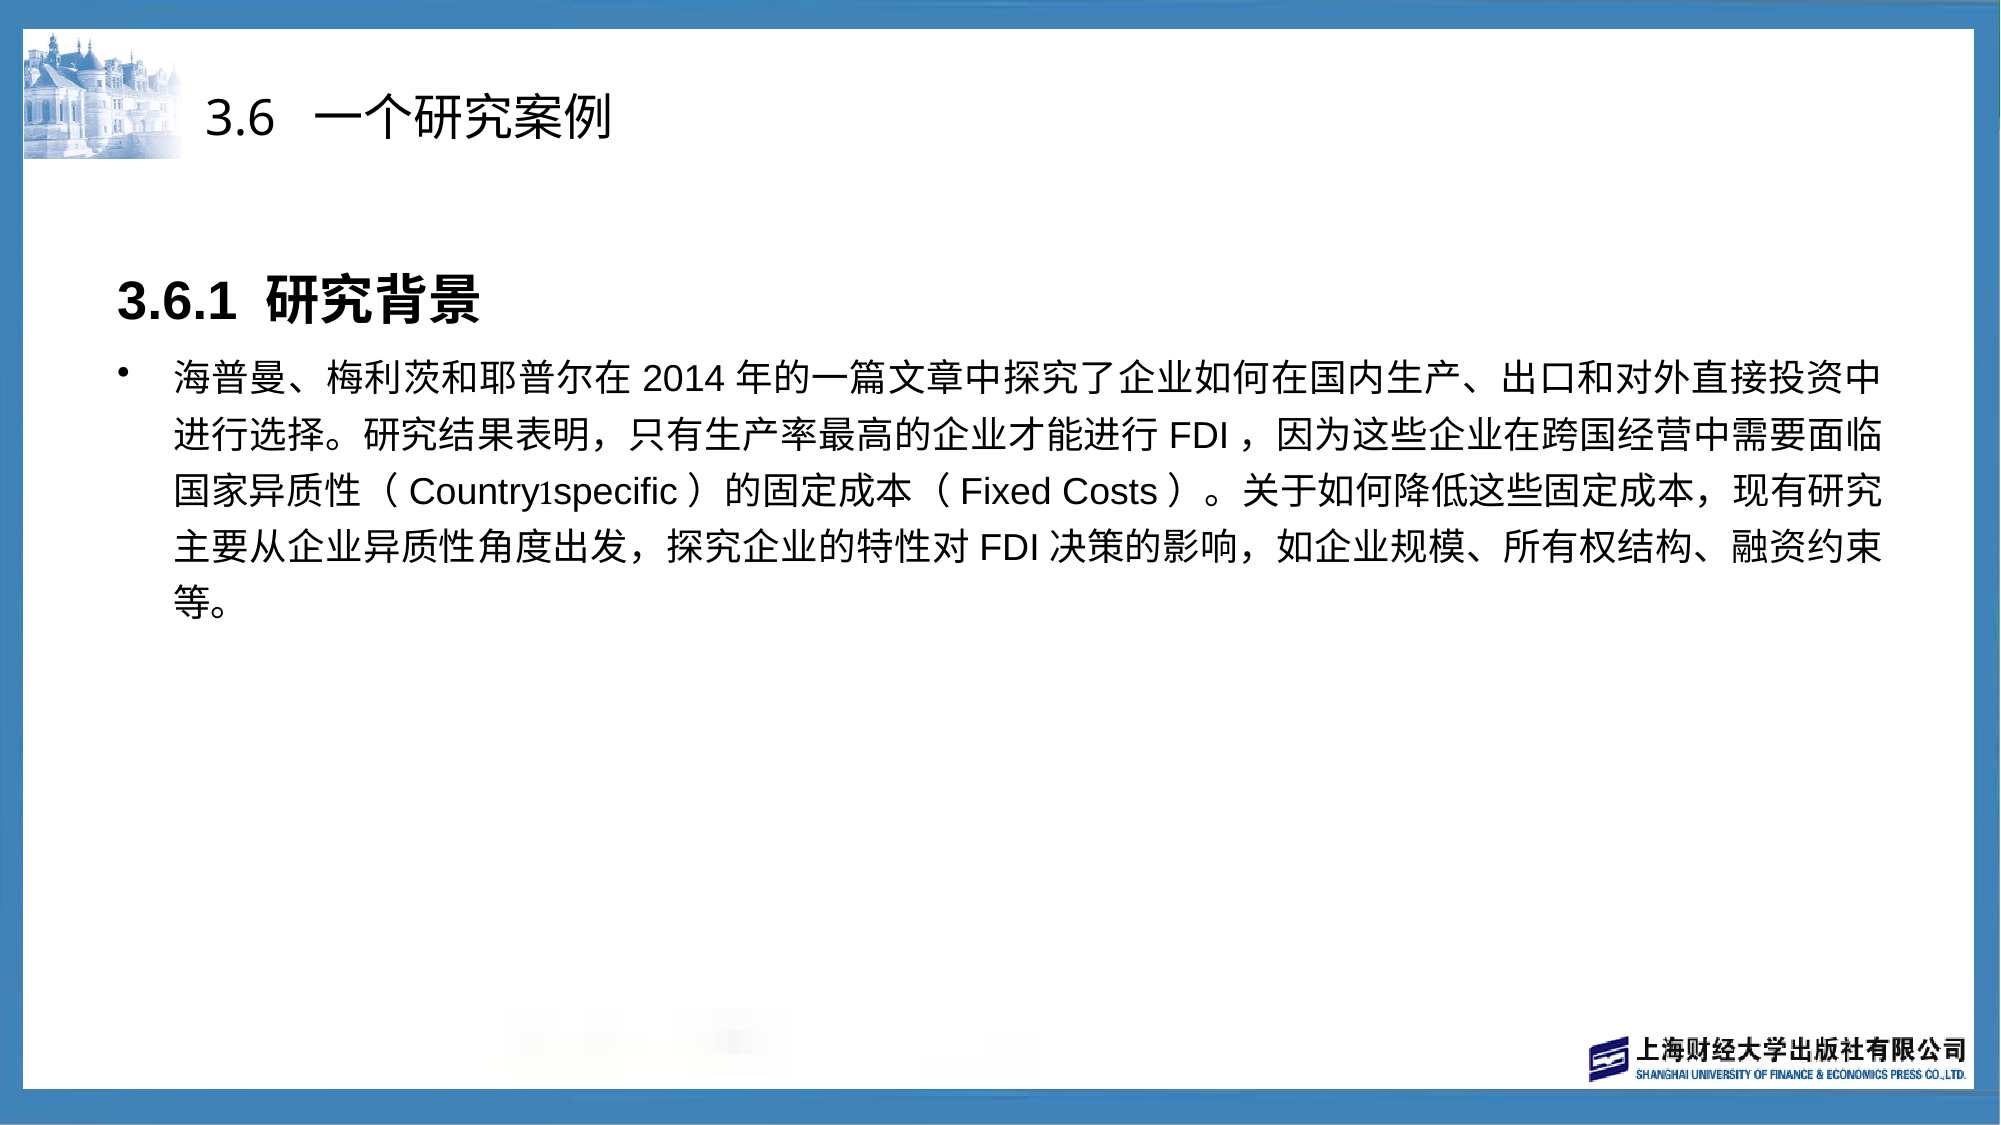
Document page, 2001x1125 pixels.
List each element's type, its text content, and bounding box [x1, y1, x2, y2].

title 3.6 一个研究案例 [190, 64, 1547, 168]
list 3.6.1 研究背景 海普曼、梅利茨和耶普尔在2014年的一篇文章中探究了企业如何在国内生产、出口和对外直接投资中进行选择。研究结果表明，只有生产率最高的企业才能进行FDI，因为这些企业在跨国经营中需要面临国家异质性（Countryspecific）的固定成本（Fixed Costs）。关于如何降低这些固定成本，现有研究主要从企业异质性角度出发，探究企业的特性对FDI决策的影响，如企业规模、所有权结构、融资约束等。 [102, 241, 1898, 1065]
picture [0, 0, 2001, 1125]
